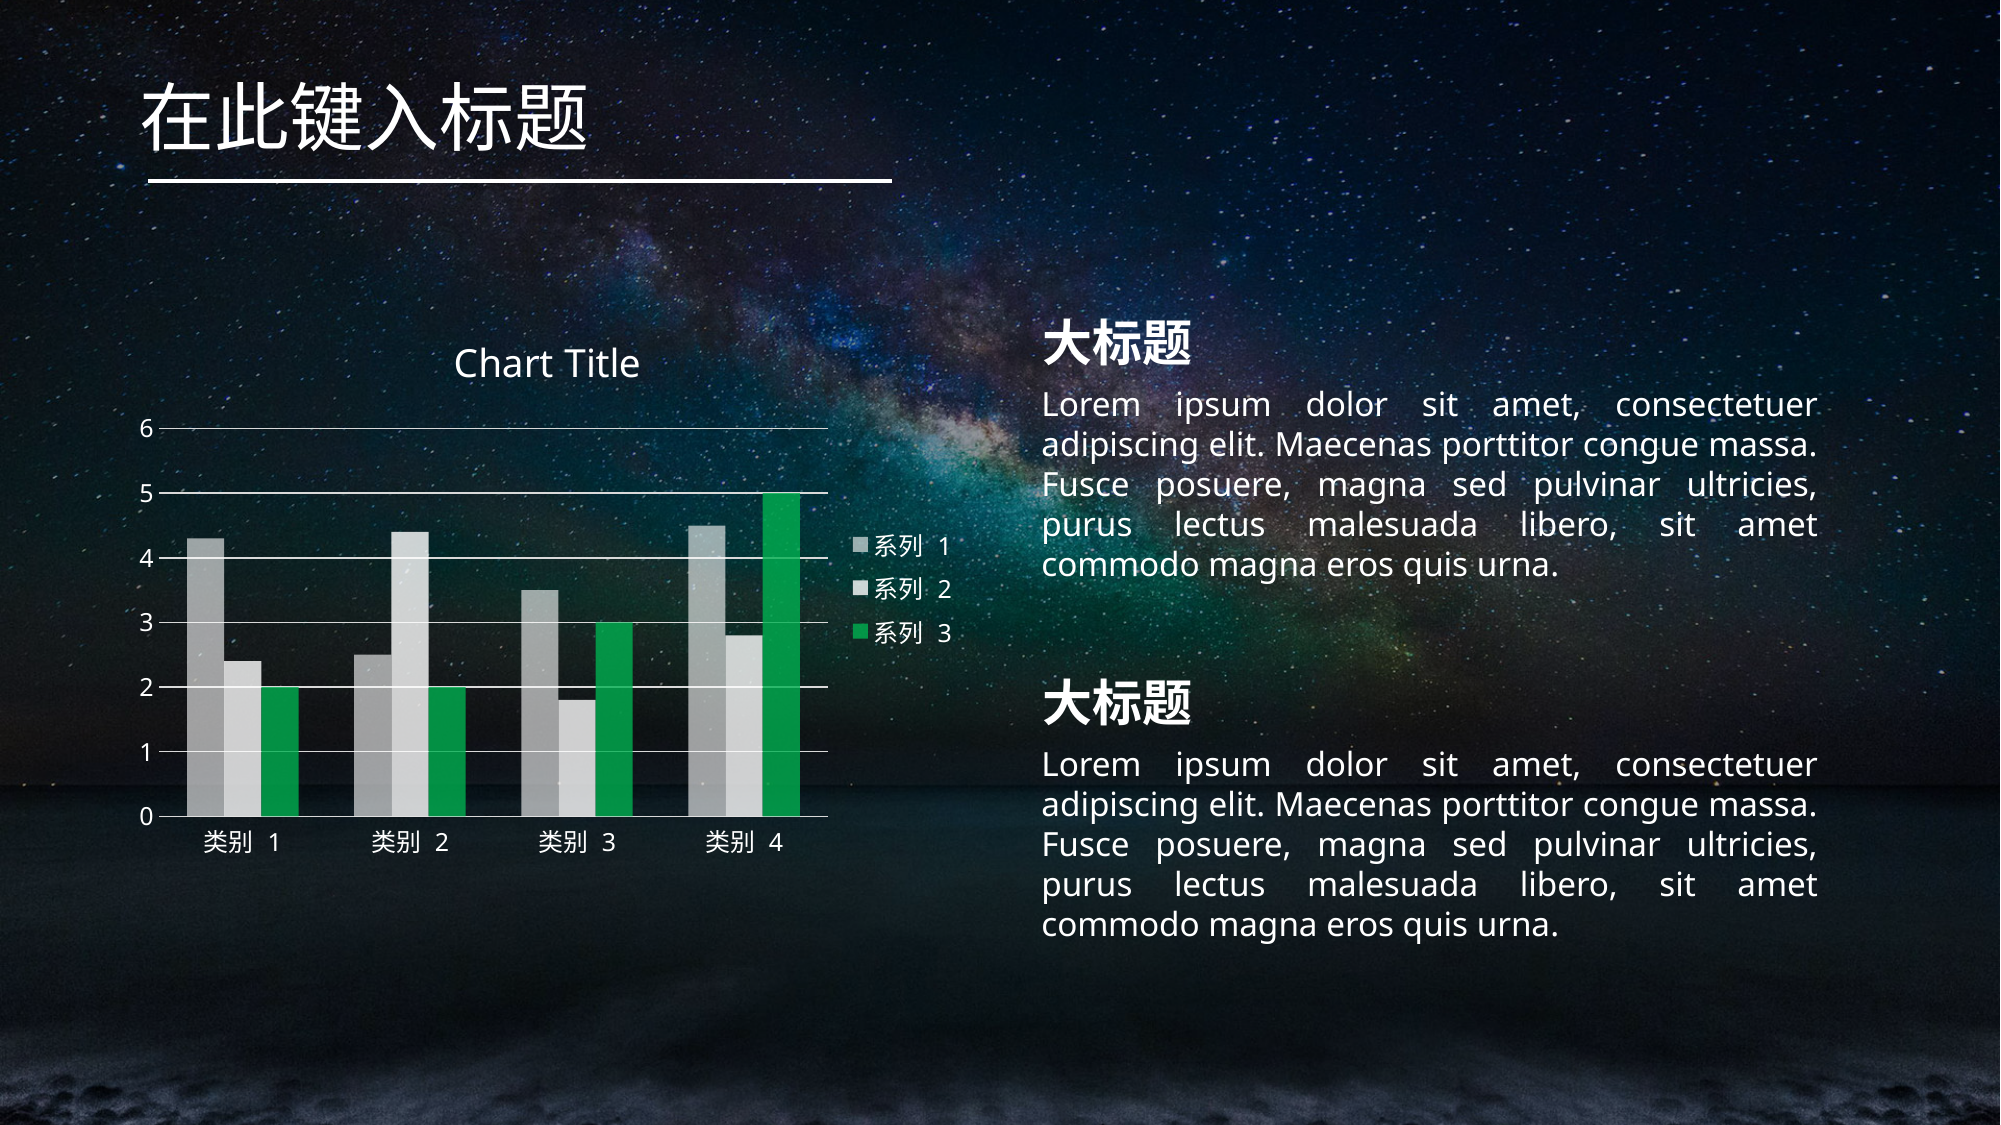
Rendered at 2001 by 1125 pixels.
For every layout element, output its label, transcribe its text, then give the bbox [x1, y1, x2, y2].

picture [0, 0, 2000, 1125]
text_box Lorem ipsum dolor sit amet, consectetuer adipiscing elit. Maecenas porttitor congue massa. Fusce posuere, magna sed pulvinar ultricies, purus lectus malesuada libero, sit amet commodo magna eros quis urna. [1026, 375, 1835, 591]
text_box 在此键入标题 [124, 63, 605, 169]
text_box Lorem ipsum dolor sit amet, consectetuer adipiscing elit. Maecenas porttitor congue massa. Fusce posuere, magna sed pulvinar ultricies, purus lectus malesuada libero, sit amet commodo magna eros quis urna. [1026, 735, 1835, 951]
text_box 大标题 [1027, 664, 1208, 735]
text_box 大标题 [1027, 304, 1208, 375]
chart [122, 304, 973, 872]
